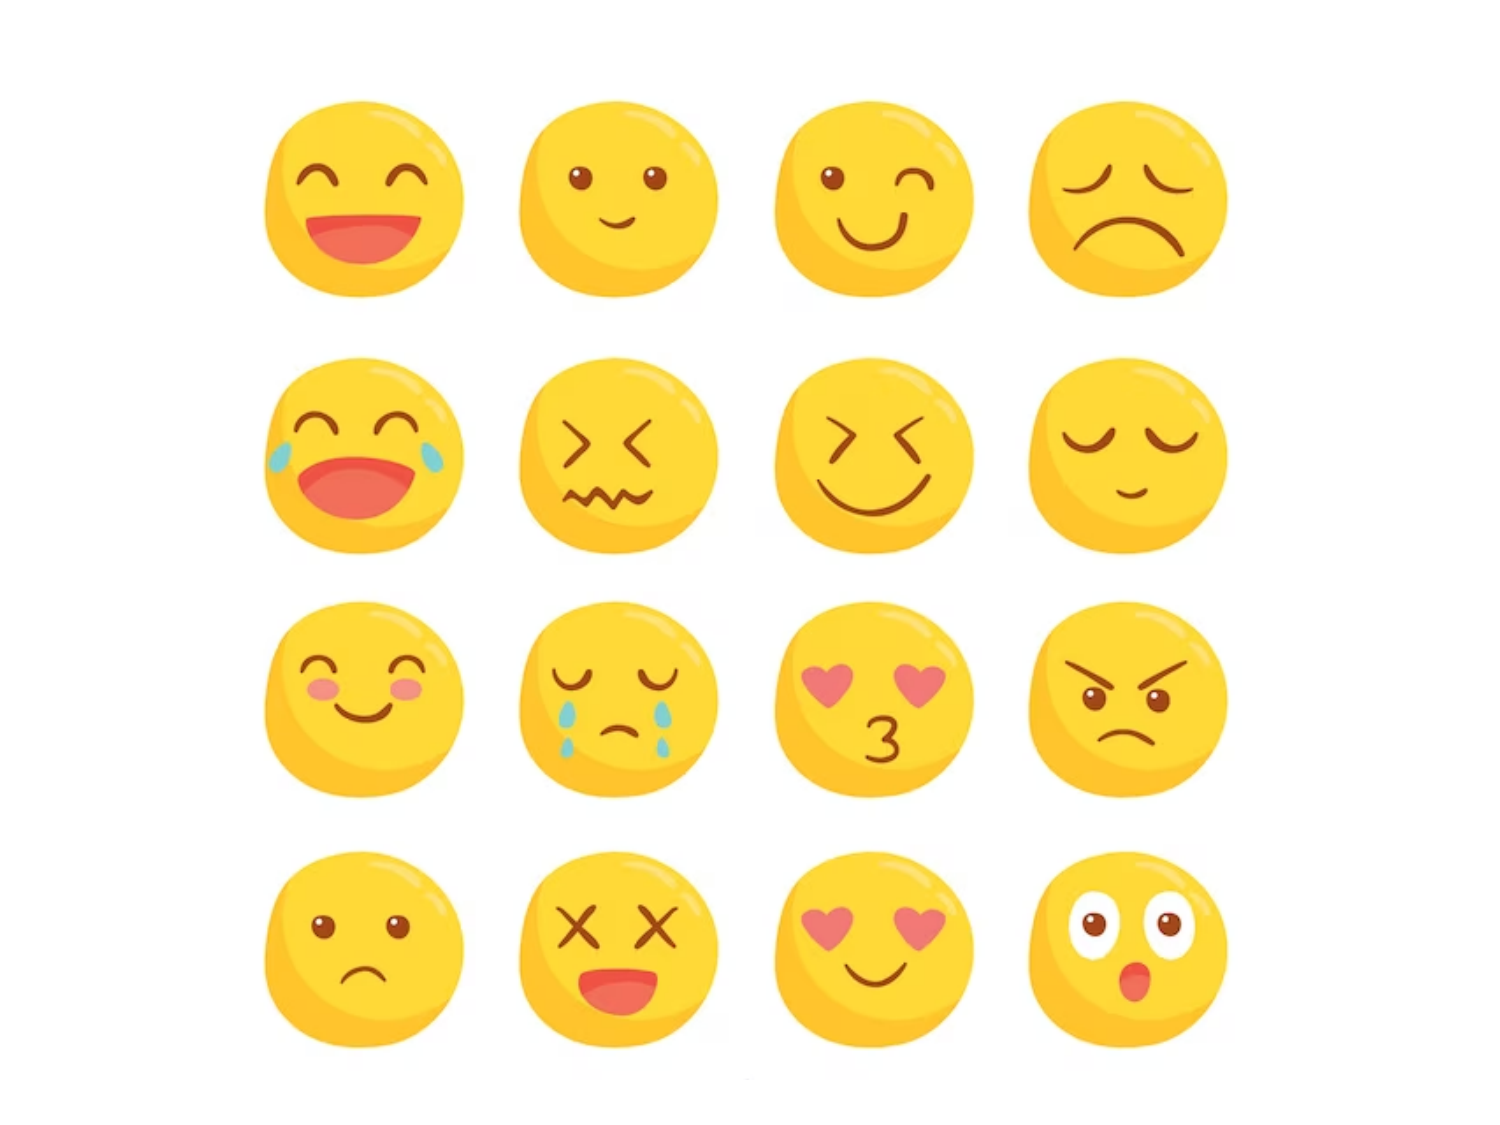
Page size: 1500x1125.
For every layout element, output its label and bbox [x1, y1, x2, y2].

picture [194, 30, 1294, 1081]
